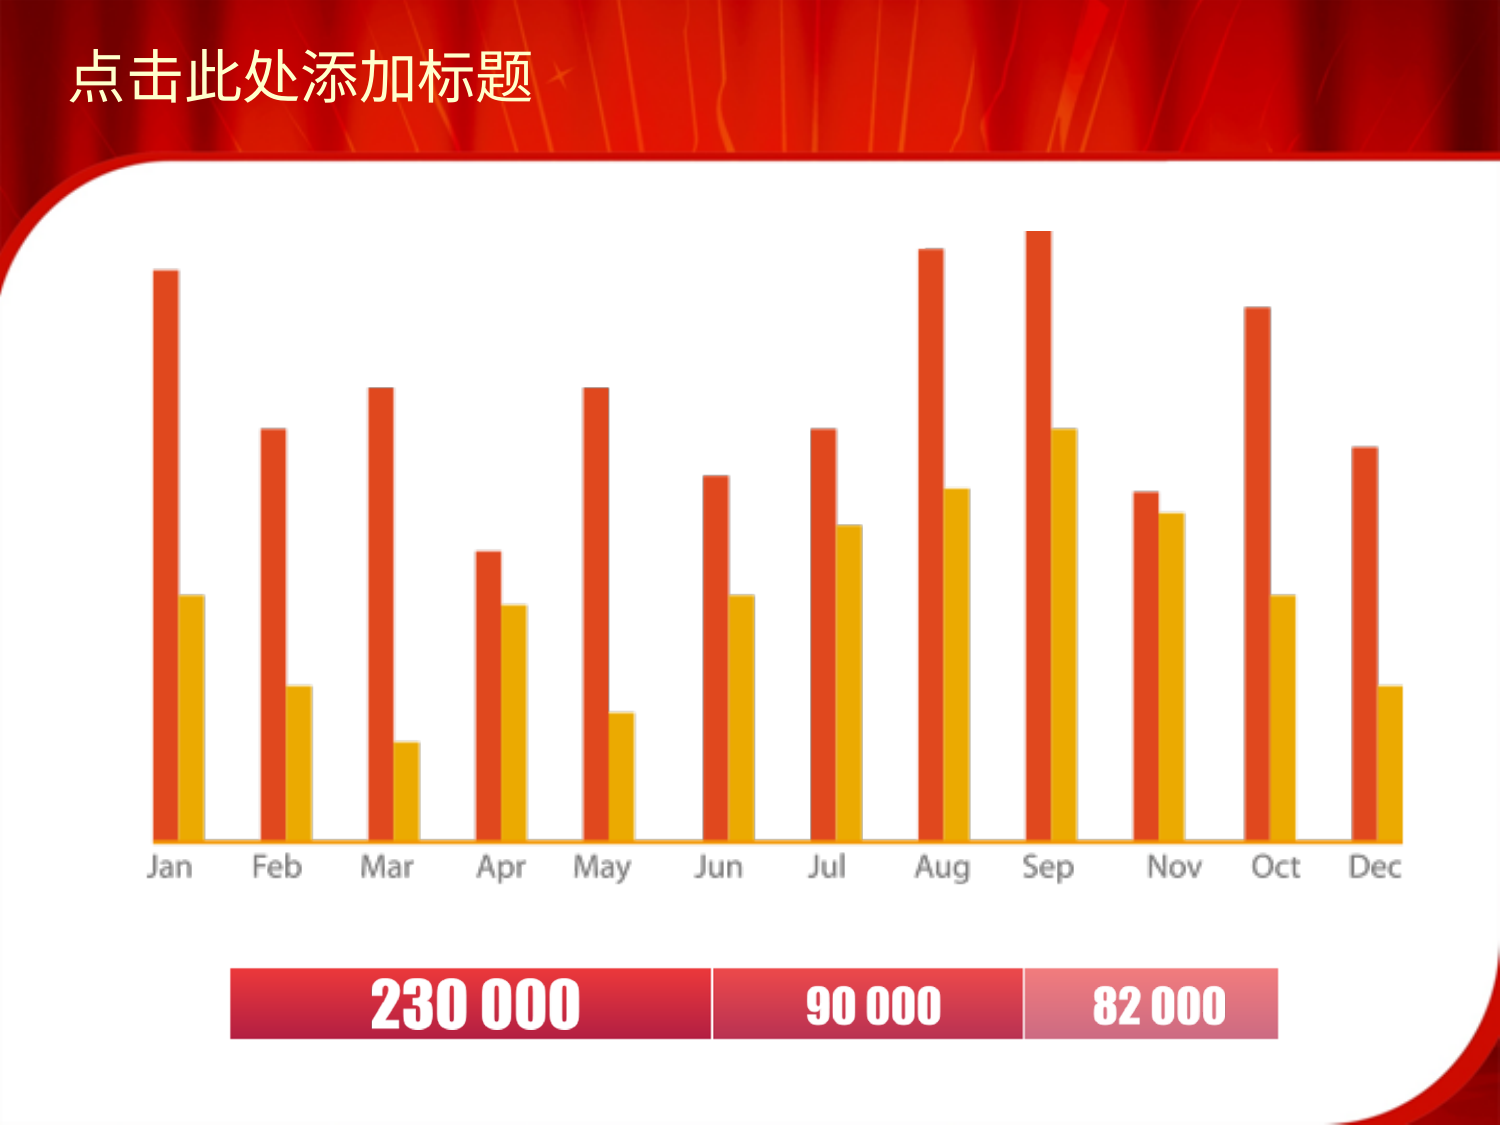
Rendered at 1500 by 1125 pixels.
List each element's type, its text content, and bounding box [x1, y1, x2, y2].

picture [0, 0, 1500, 1125]
text_box 点击此处添加标题 [53, 33, 845, 118]
